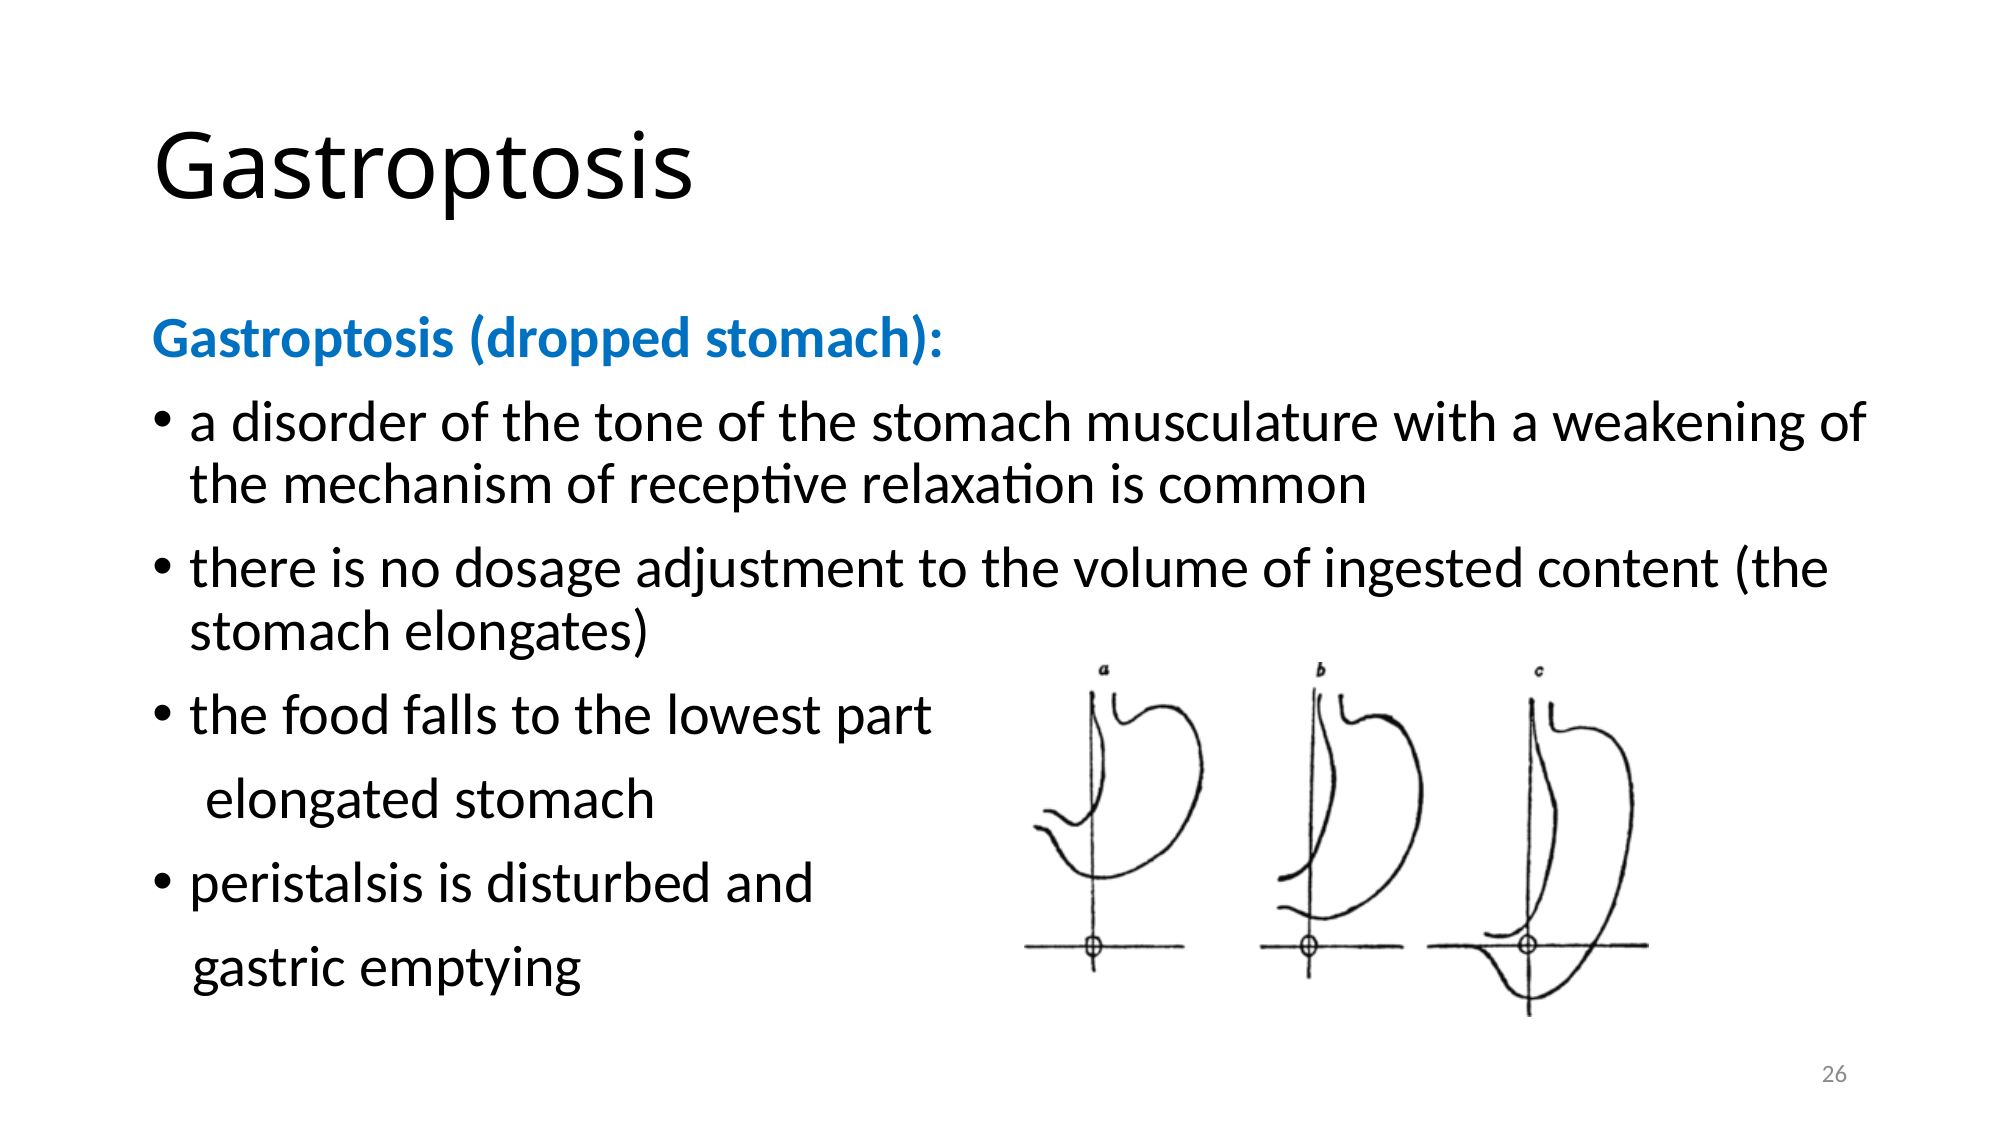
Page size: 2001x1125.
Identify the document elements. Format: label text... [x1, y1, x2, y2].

title Gastroptosis [137, 59, 1863, 278]
picture [1024, 662, 1650, 1017]
list Gastroptosis (dropped stomach): a disorder of the tone of the stomach musculature with a weakening of the mechanism of receptive relaxation is common there is no dosage adjustment to the volume of ingested content (the stomach elongates) the food falls to the lowest part elongated stomach peristalsis is disturbed and gastric emptying [137, 299, 1957, 1014]
slide_number 26 [1412, 1042, 1863, 1103]
